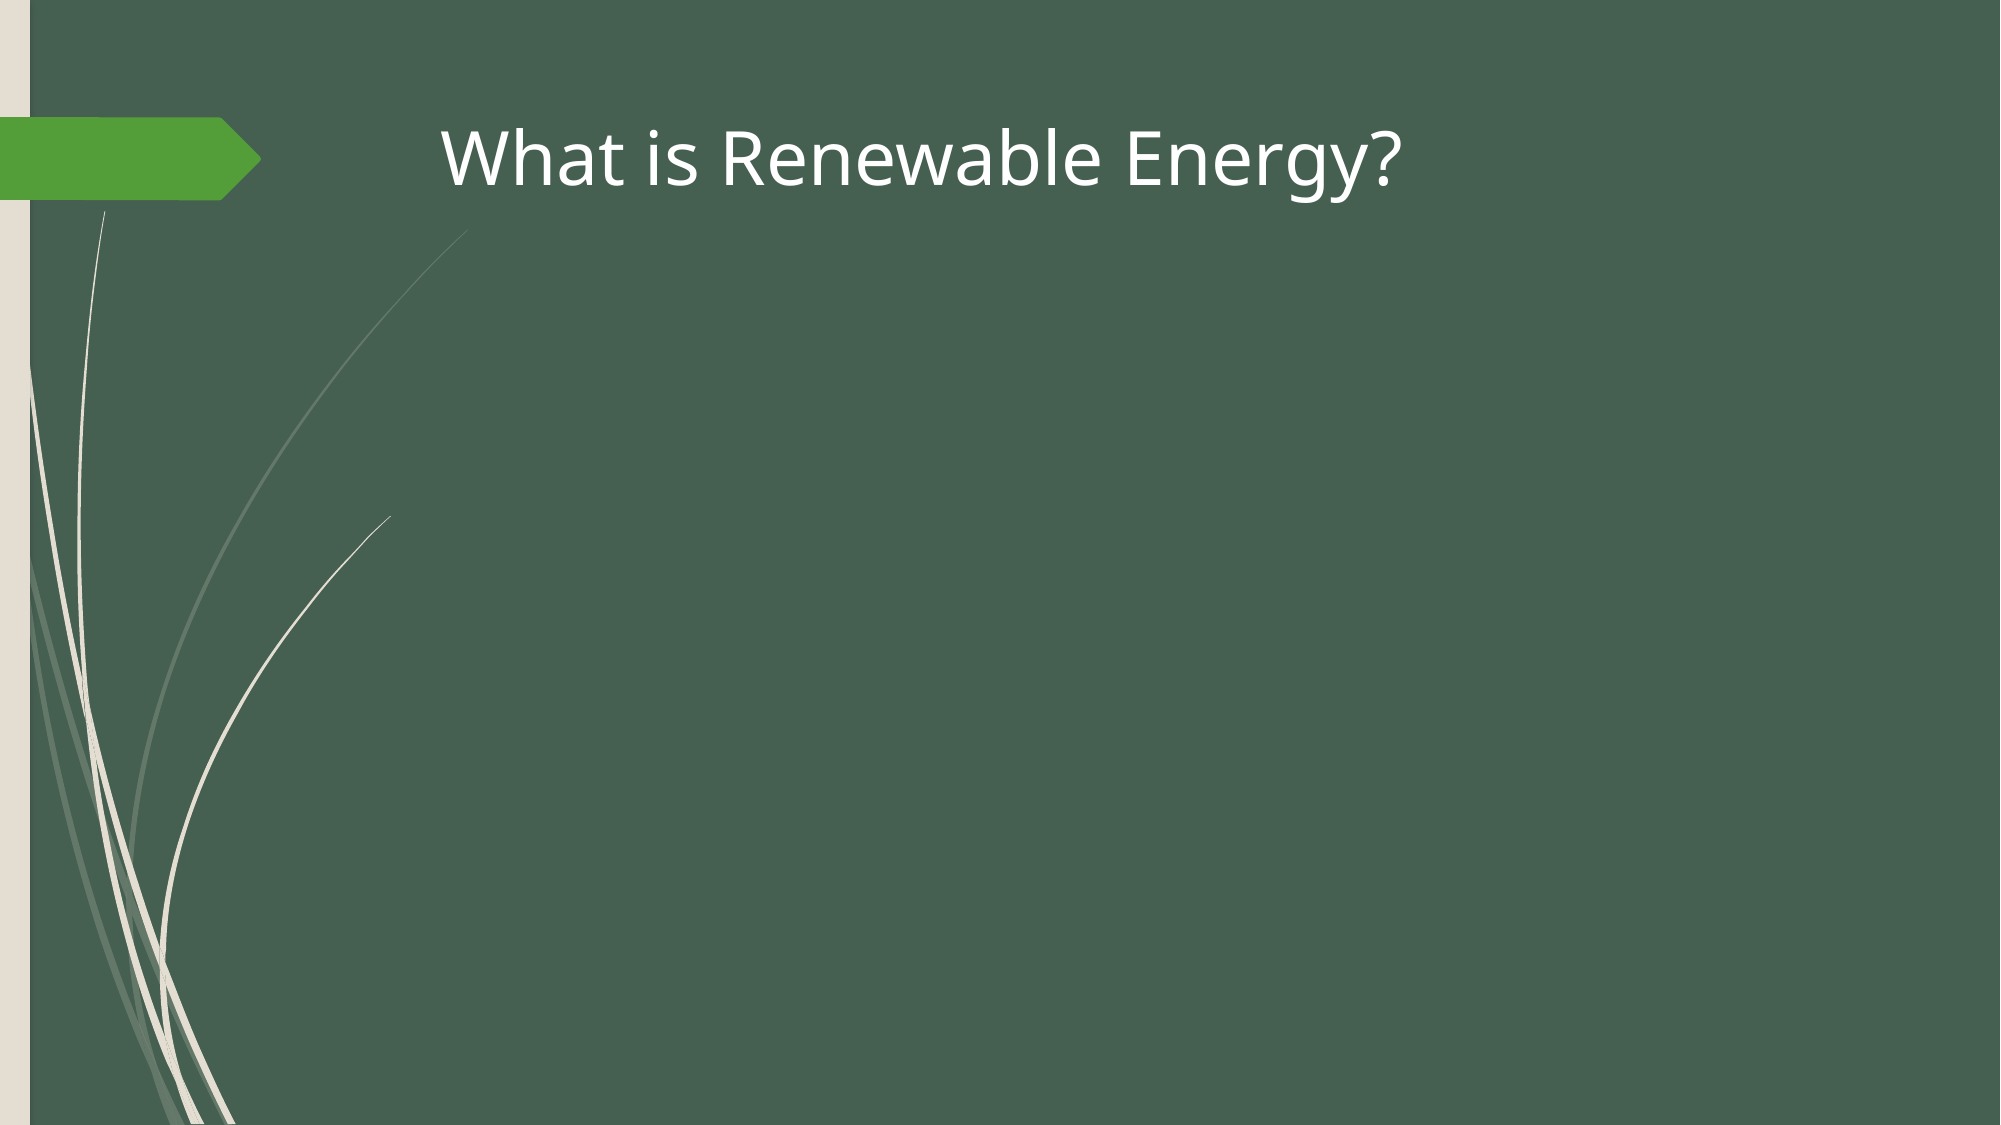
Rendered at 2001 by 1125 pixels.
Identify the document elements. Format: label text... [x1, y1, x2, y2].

title What is Renewable Energy? [425, 102, 1888, 313]
